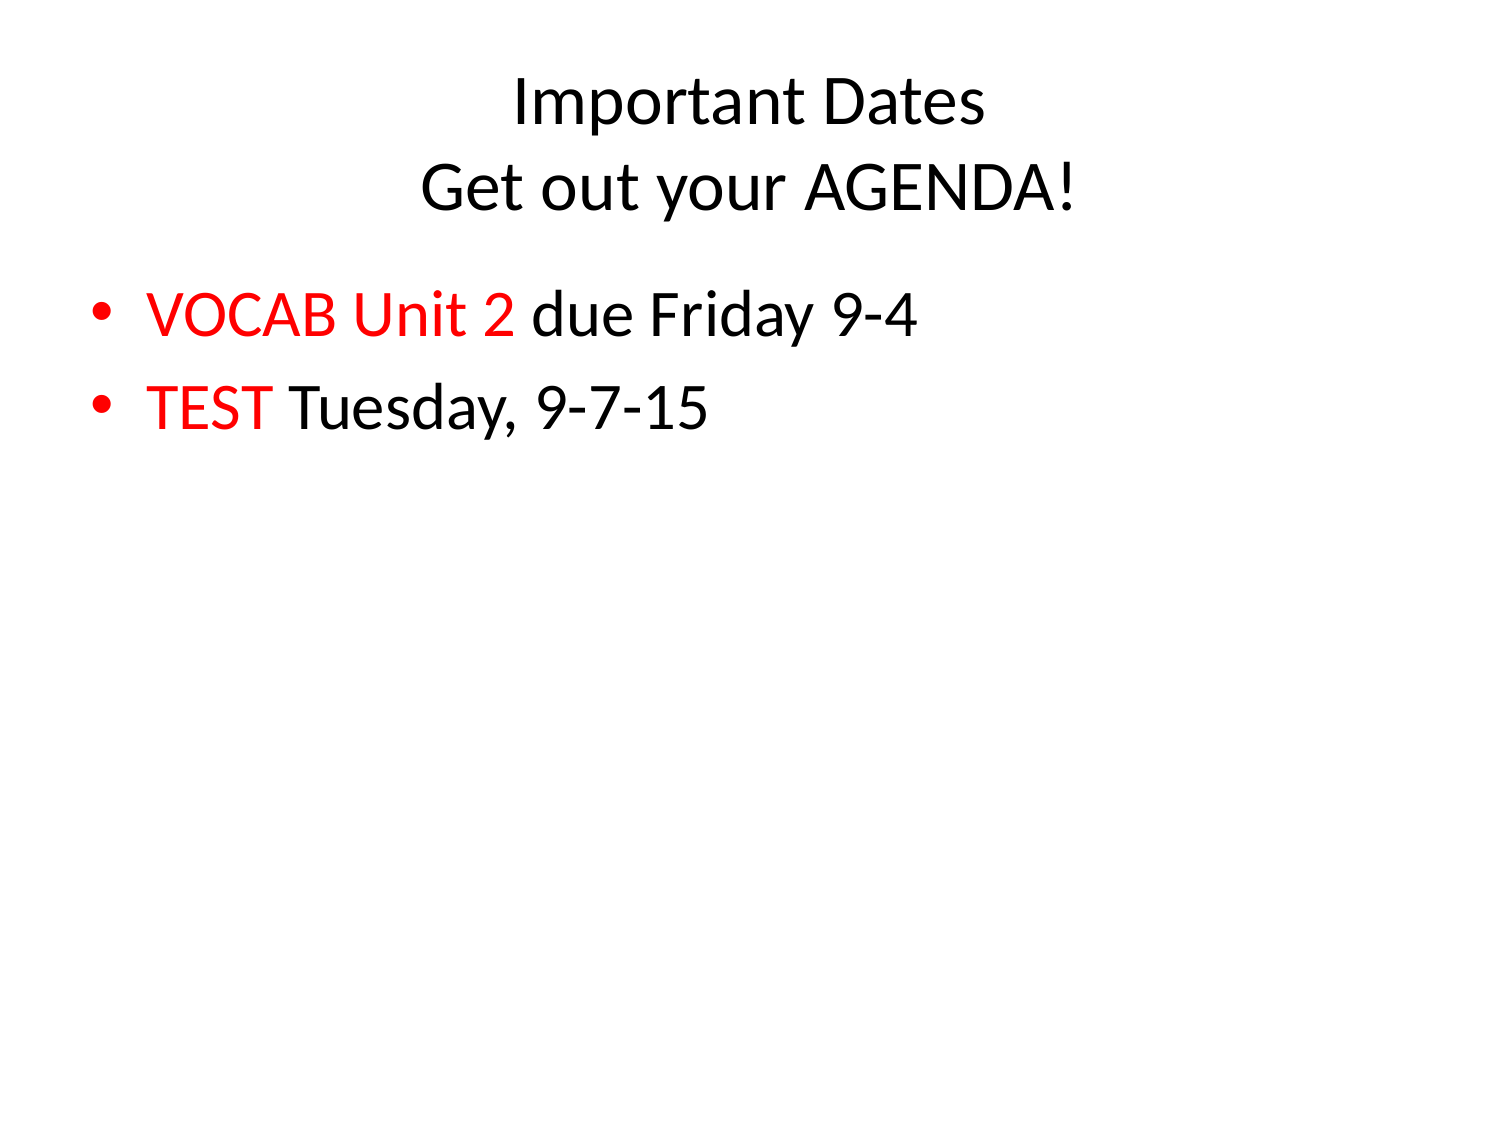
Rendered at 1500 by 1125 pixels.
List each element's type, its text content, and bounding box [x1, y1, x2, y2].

title Important Dates Get out your AGENDA! [75, 45, 1425, 233]
list VOCAB Unit 2 due Friday 9-4 TEST Tuesday, 9-7-15 [75, 262, 1425, 1005]
